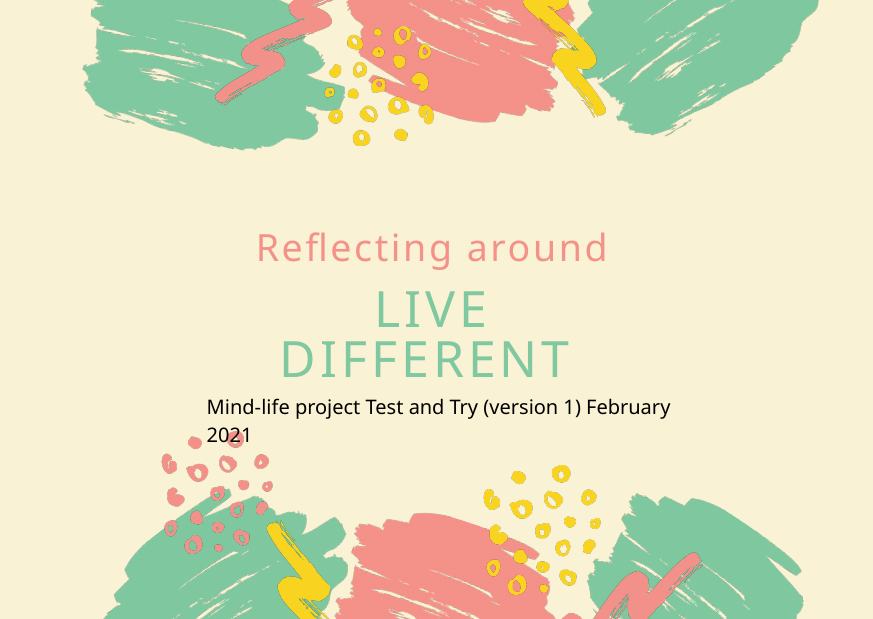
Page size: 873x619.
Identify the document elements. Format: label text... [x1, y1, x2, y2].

picture [70, 0, 852, 165]
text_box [251, 225, 616, 395]
text_box Mind-life project Test and Try (version 1) February 2021 [206, 390, 688, 447]
picture [80, 431, 862, 619]
